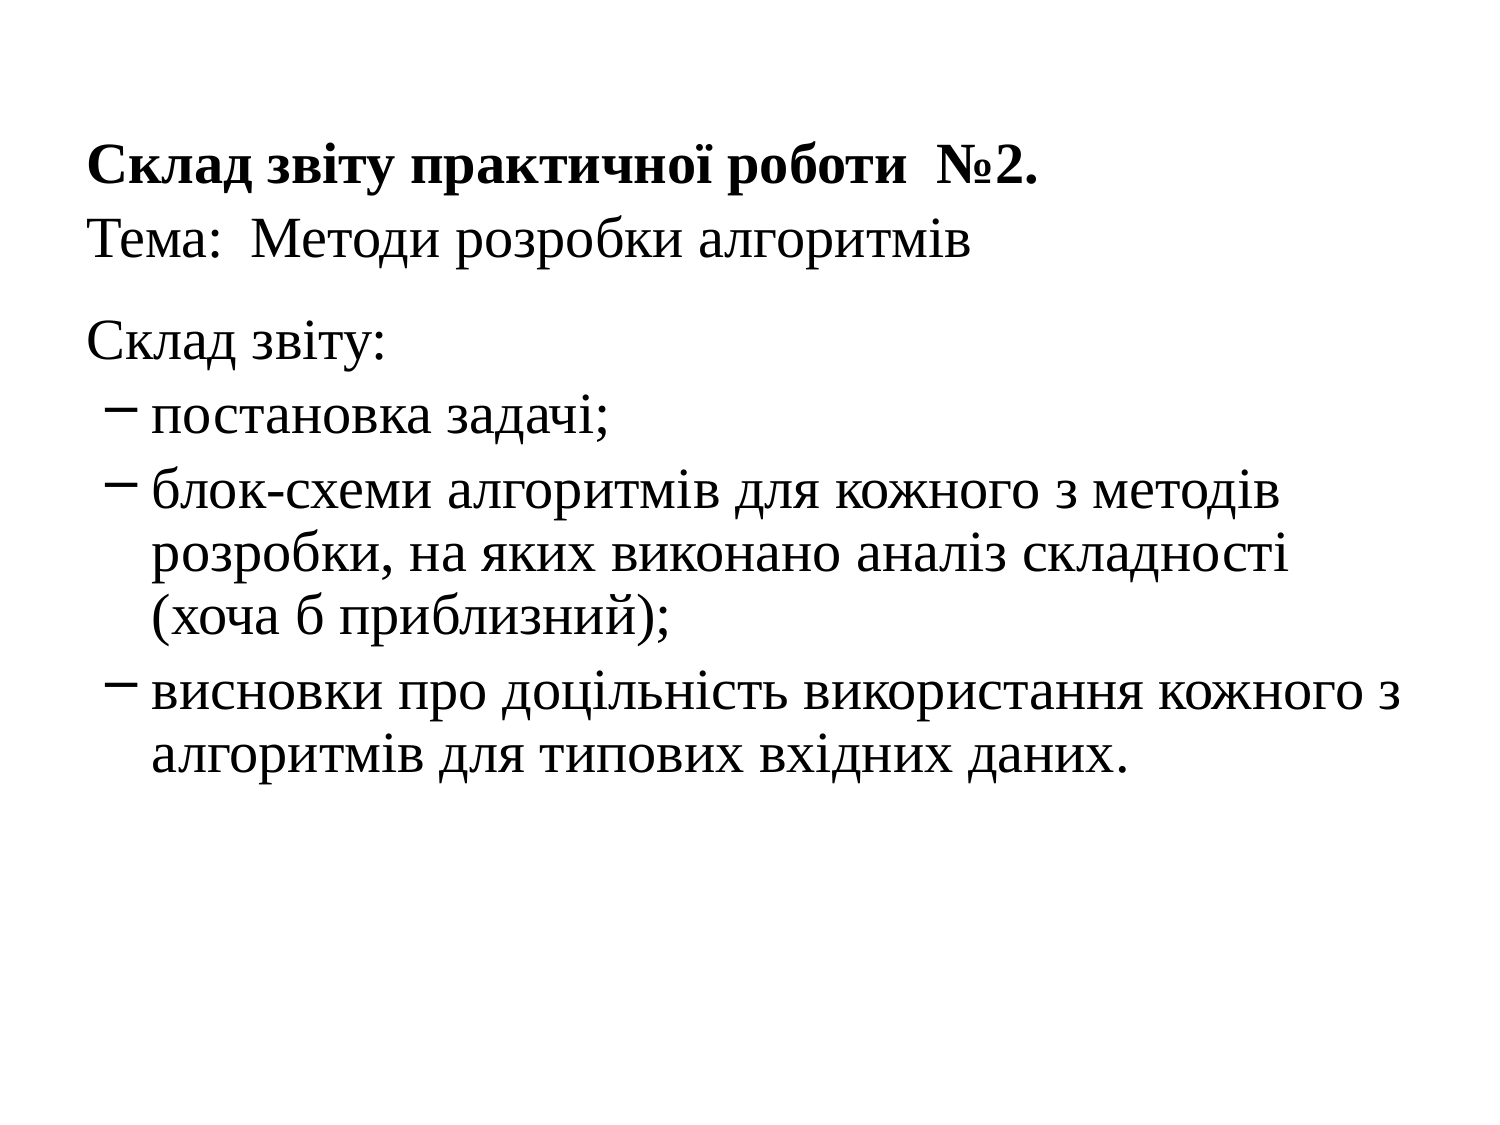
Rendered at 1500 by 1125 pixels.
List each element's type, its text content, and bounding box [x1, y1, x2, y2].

list Склад звіту практичної роботи №2. Тема: Методи розробки алгоритмів Склад звіту: постановка задачі; блок-схеми алгоритмів для кожного з методів розробки, на яких виконано аналіз складності (хоча б приблизний); висновки про доцільність використання кожного з алгоритмів для типових вхідних даних. [0, 125, 1471, 1125]
